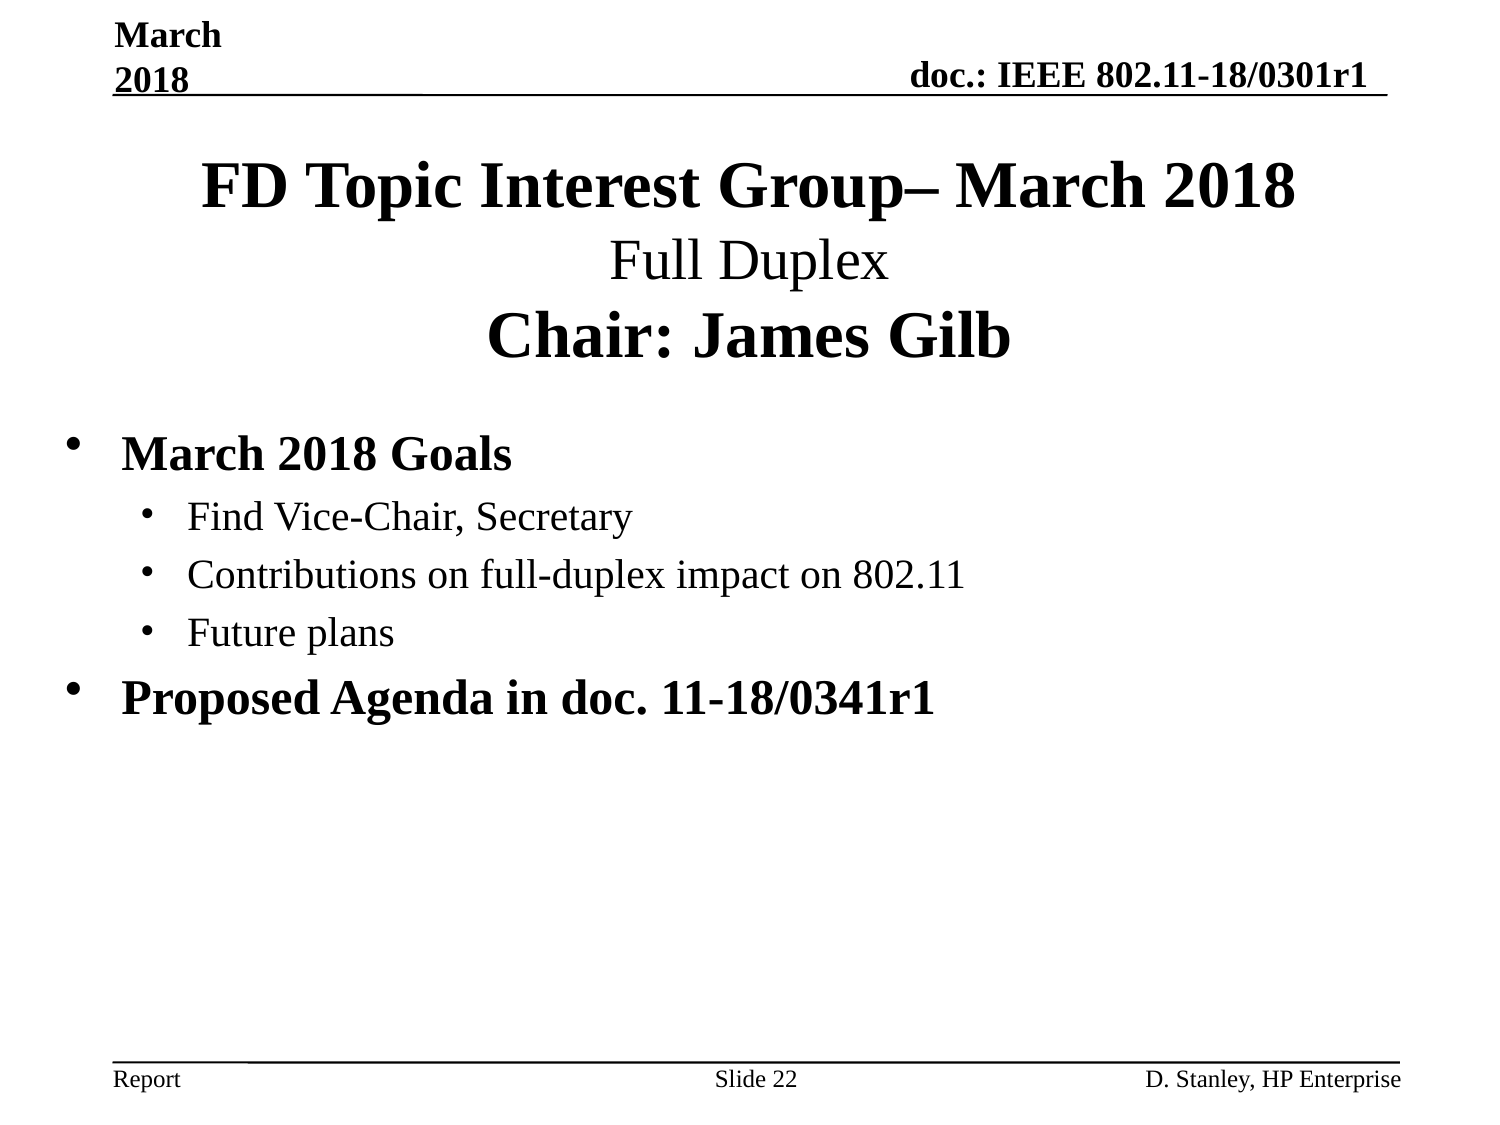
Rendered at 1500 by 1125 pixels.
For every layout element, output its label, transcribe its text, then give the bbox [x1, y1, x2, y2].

footer D. Stanley, HP Enterprise [1057, 1062, 1402, 1093]
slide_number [114, 54, 269, 100]
list March 2018 Goals Find Vice-Chair, Secretary Contributions on full-duplex impact on 802.11 Future plans Proposed Agenda in doc. 11-18/0341r1 [50, 412, 1450, 1063]
title FD Topic Interest Group– March 2018 Full Duplex Chair: James Gilb [112, 137, 1388, 375]
slide_number Slide 22 [712, 1062, 800, 1093]
